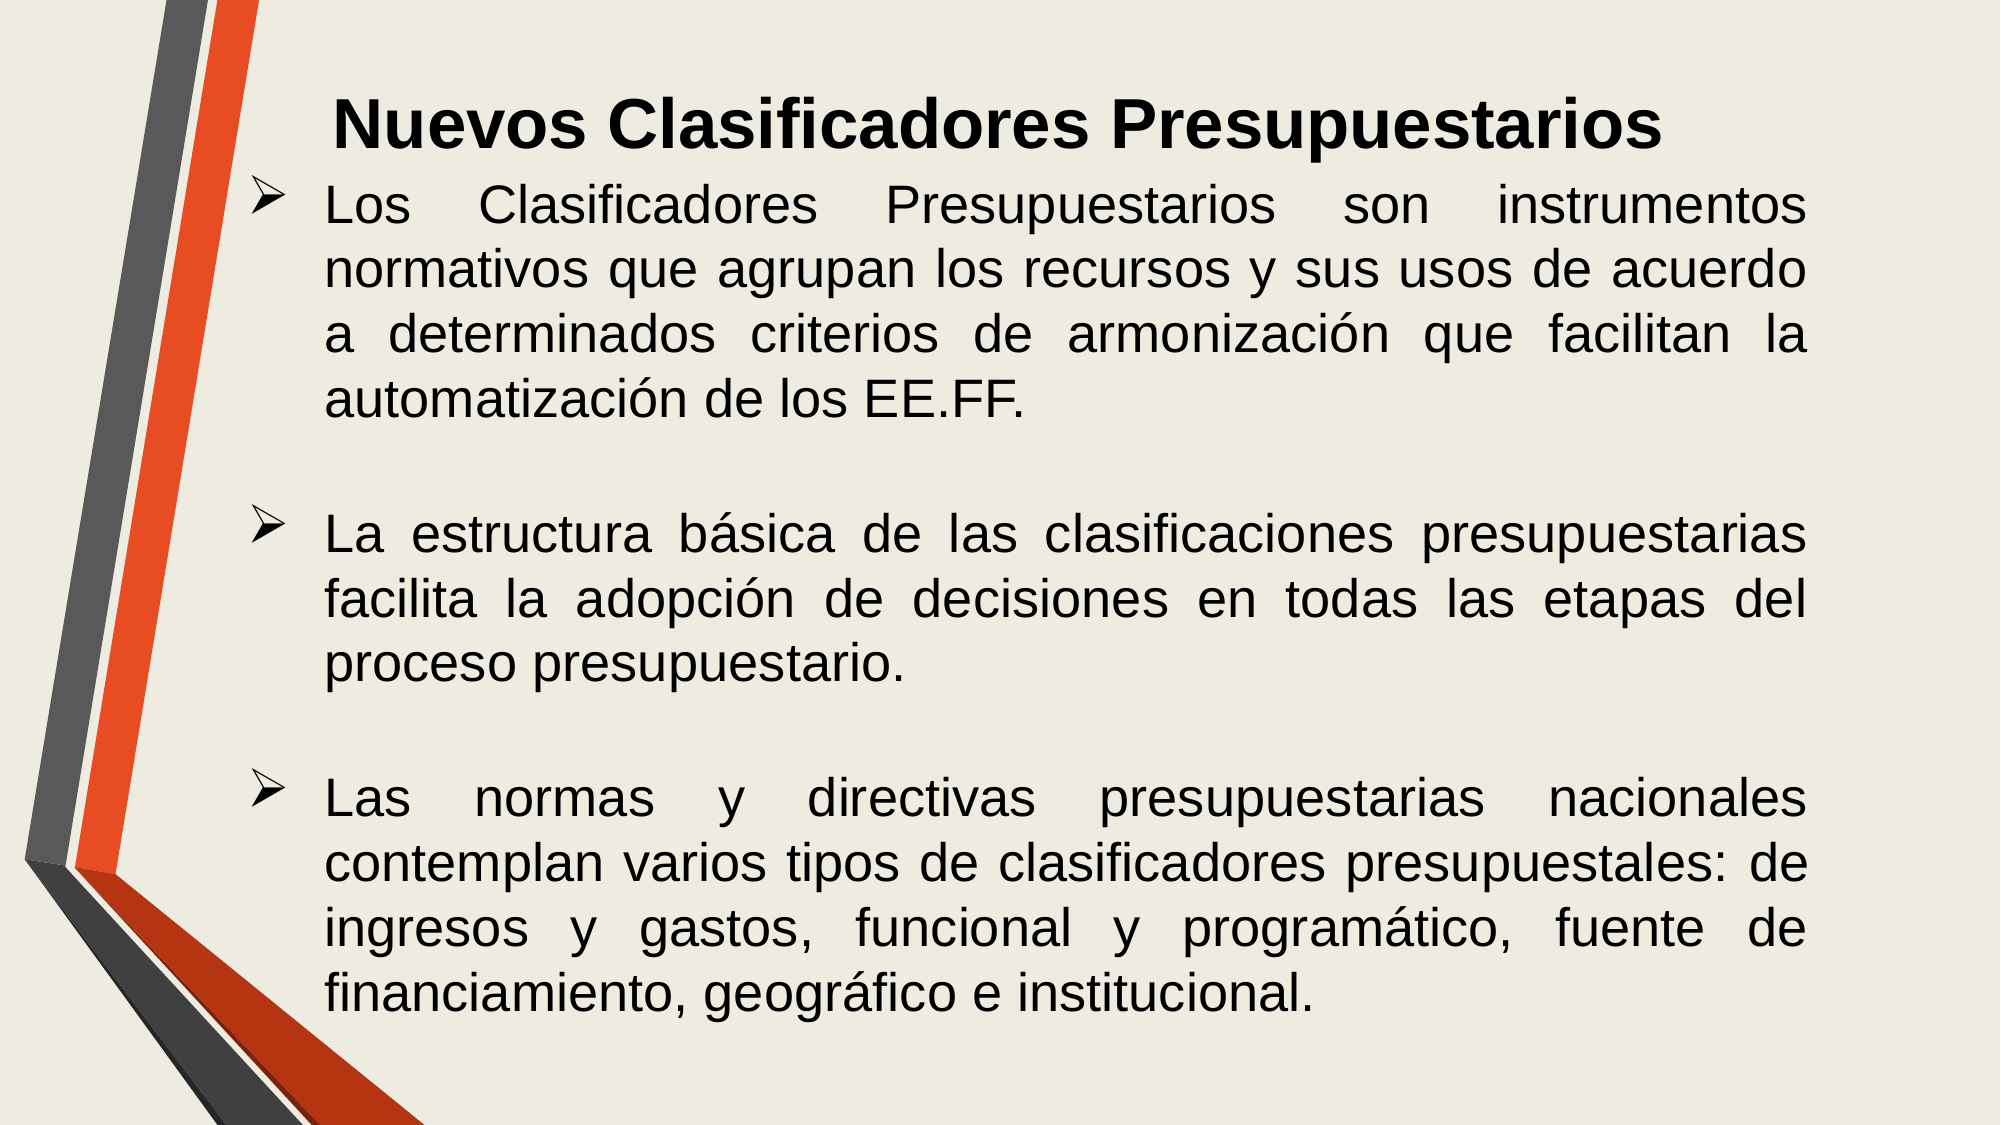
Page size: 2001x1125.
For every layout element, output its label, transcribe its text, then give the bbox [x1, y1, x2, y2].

title Nuevos Clasificadores Presupuestarios [287, 42, 1711, 161]
text_box Los Clasificadores Presupuestarios son instrumentos normativos que agrupan los recursos y sus usos de acuerdo a determinados criterios de armonización que facilitan la automatización de los EE.FF. La estructura básica de las clasificaciones presupuestarias facilita la adopción de decisiones en todas las etapas del proceso presupuestario. Las normas y directivas presupuestarias nacionales contemplan varios tipos de clasificadores presupuestales: de ingresos y gastos, funcional y programático, fuente de financiamiento, geográfico e institucional. [232, 161, 1825, 1036]
